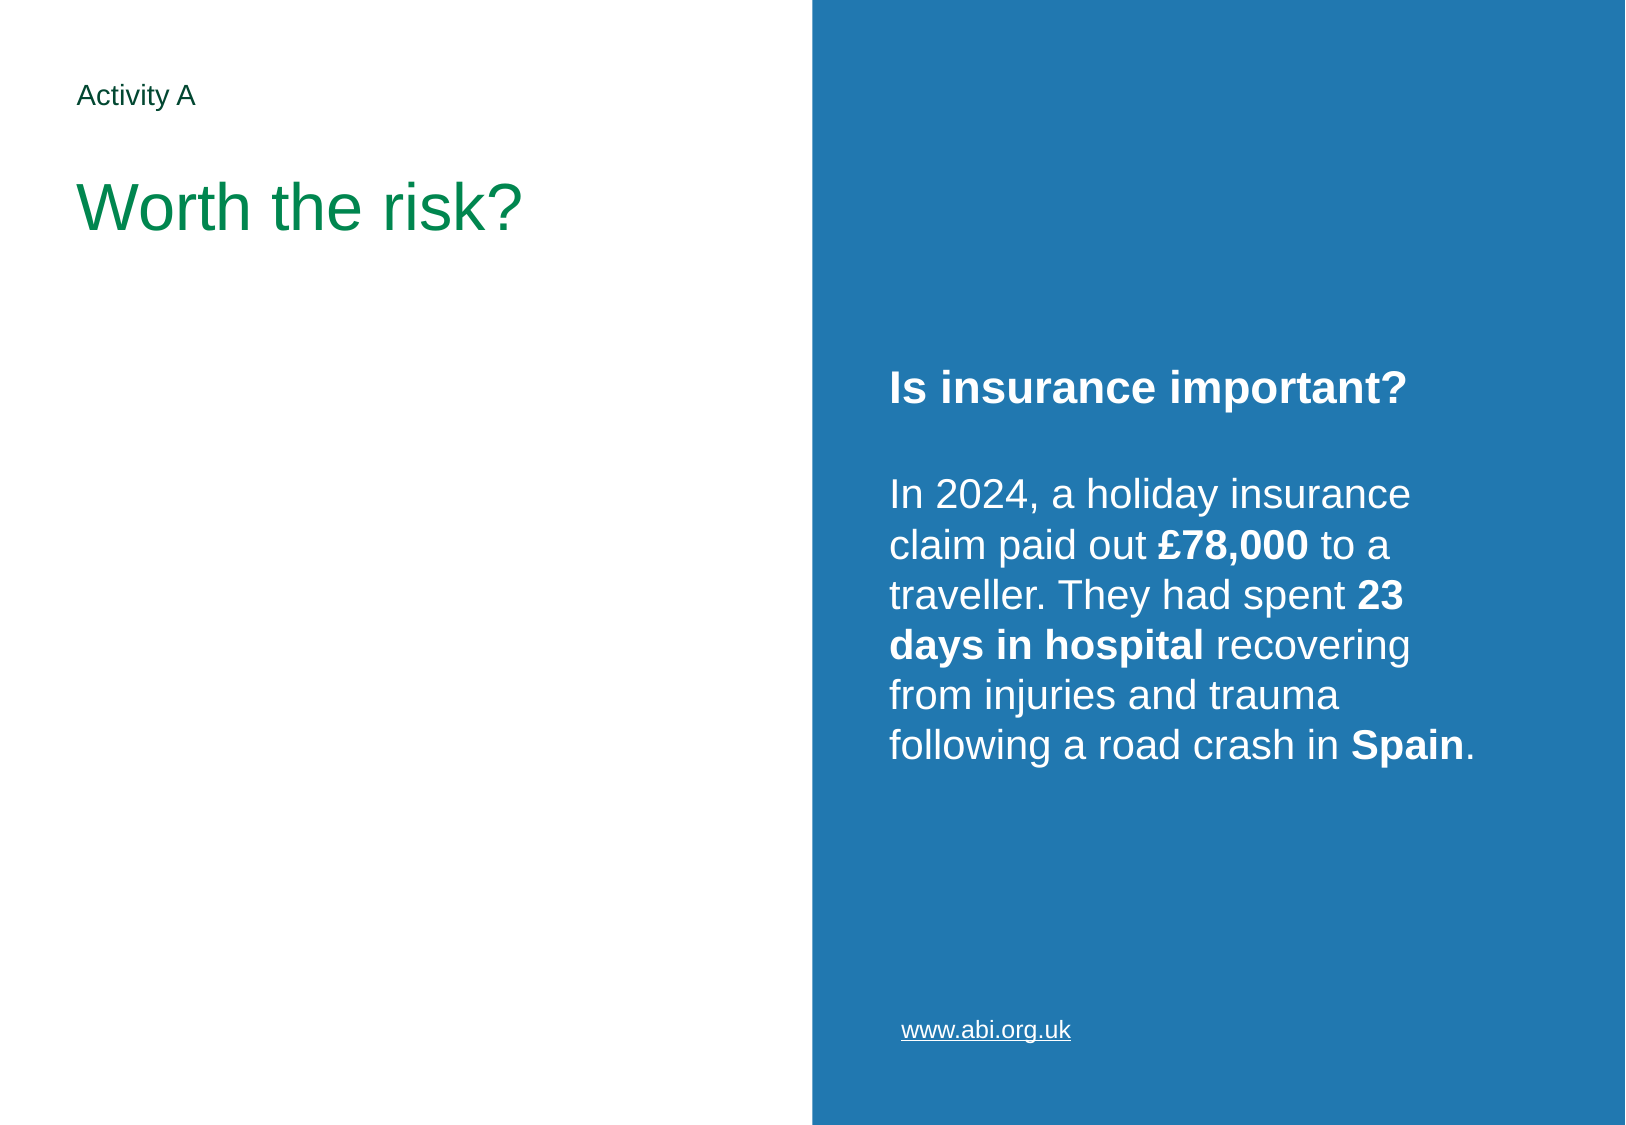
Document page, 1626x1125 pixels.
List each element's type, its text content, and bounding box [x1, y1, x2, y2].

text_box Activity A Worth the risk? [76, 76, 666, 1044]
text_box www.abi.org.uk [886, 1006, 1290, 1081]
text_box Is insurance important? In 2024, a holiday insurance claim paid out £78,000 to a traveller. They had spent 23 days in hospital recovering from injuries and trauma following a road crash in Spain. [812, 0, 1625, 1125]
